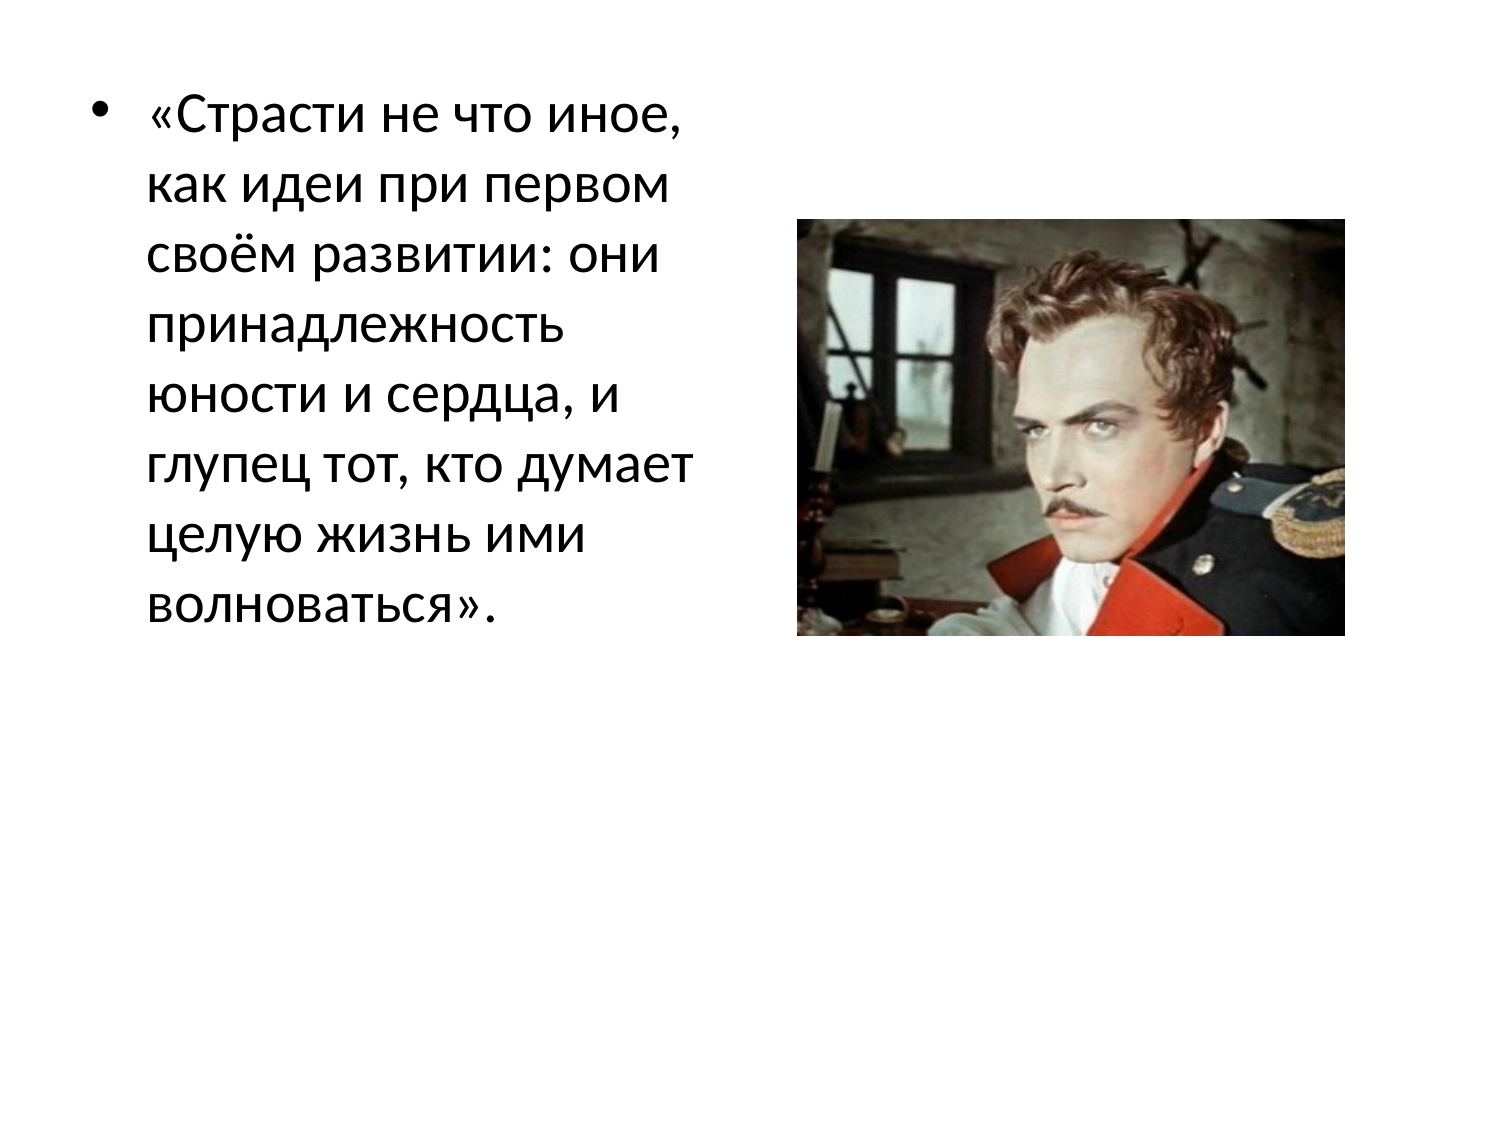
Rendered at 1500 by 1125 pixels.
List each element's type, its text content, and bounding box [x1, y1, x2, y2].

list «Страсти не что иное, как идеи при первом своём развитии: они принадлежность юности и сердца, и глупец тот, кто думает целую жизнь ими волноваться». [75, 66, 738, 1005]
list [796, 219, 1345, 636]
